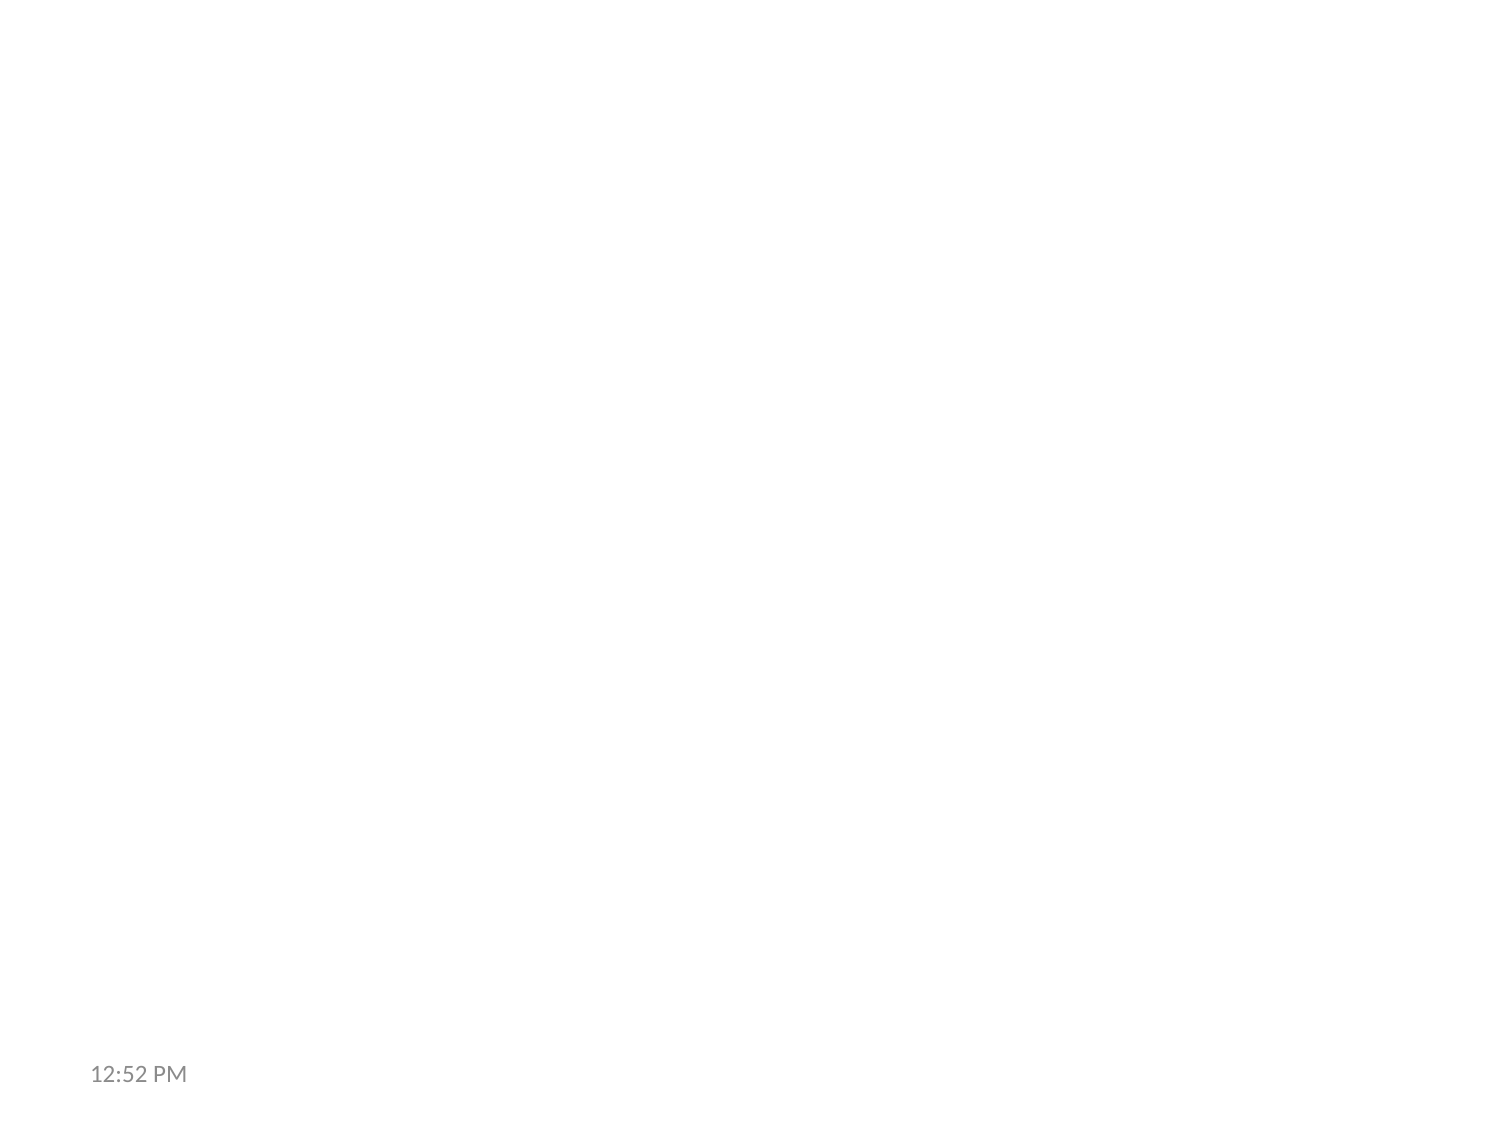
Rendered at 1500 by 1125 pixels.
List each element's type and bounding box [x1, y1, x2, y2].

slide_number [75, 1042, 425, 1103]
